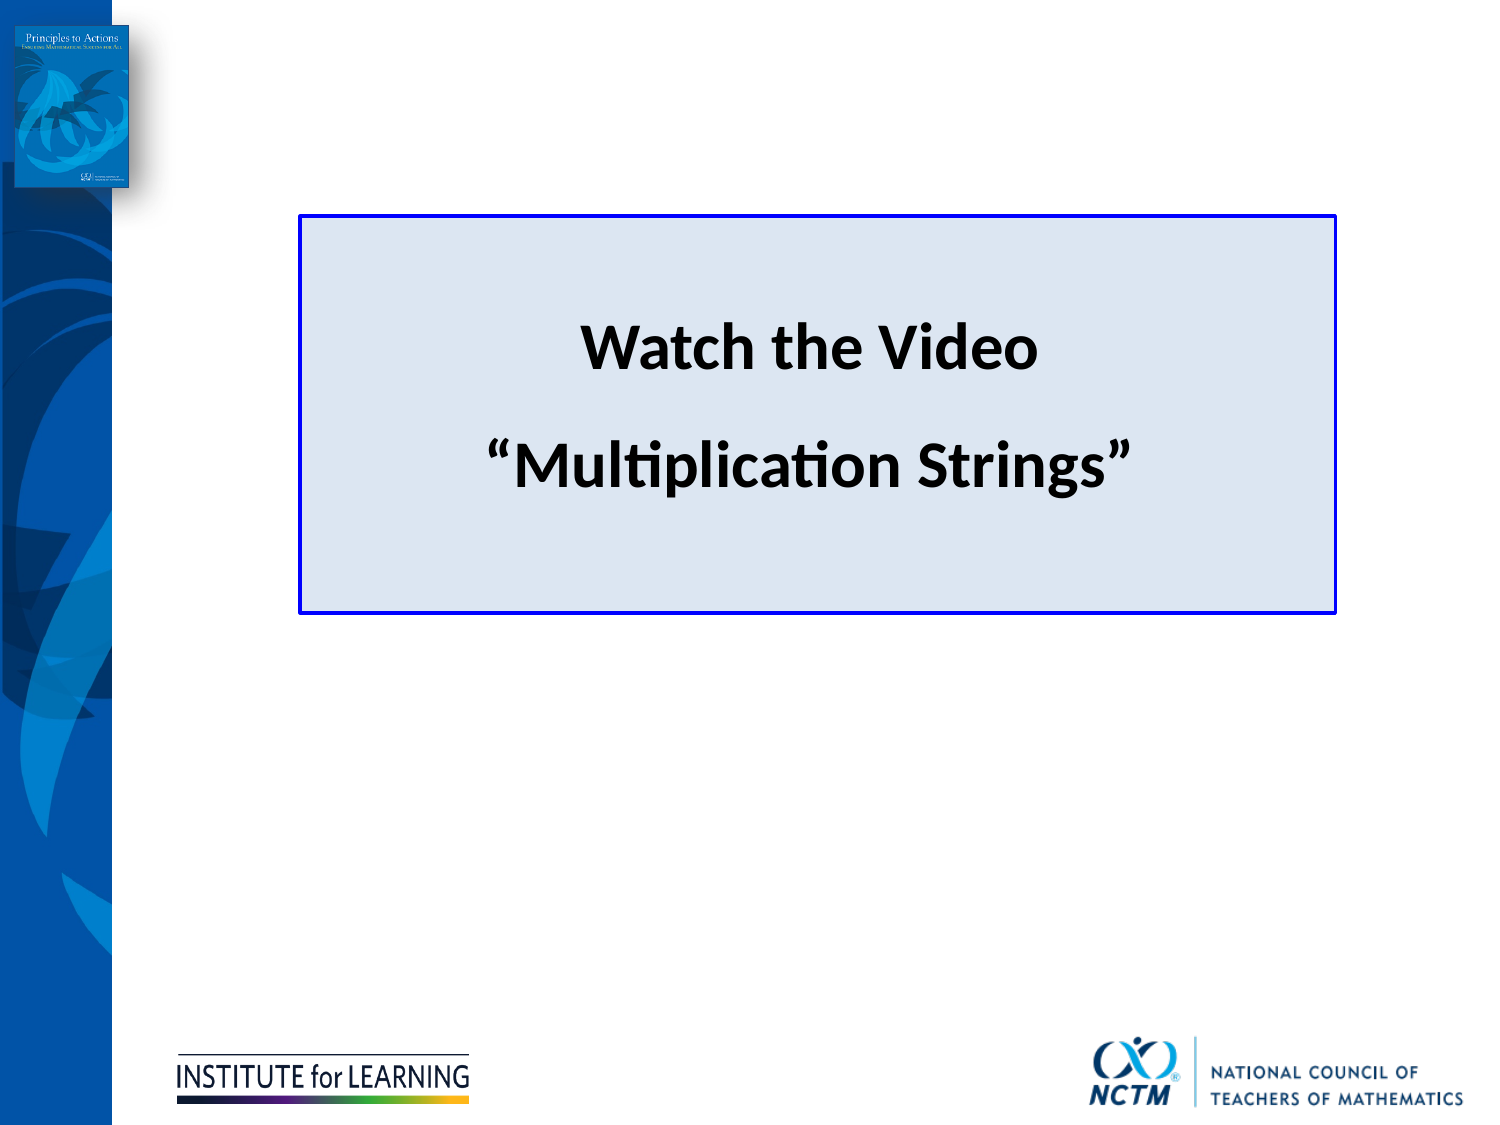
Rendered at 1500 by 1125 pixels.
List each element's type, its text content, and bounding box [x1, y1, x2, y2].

picture [177, 1054, 469, 1104]
text_box Watch the Video “Multiplication Strings” [300, 216, 1336, 614]
picture [0, 0, 112, 1125]
picture [15, 26, 128, 187]
